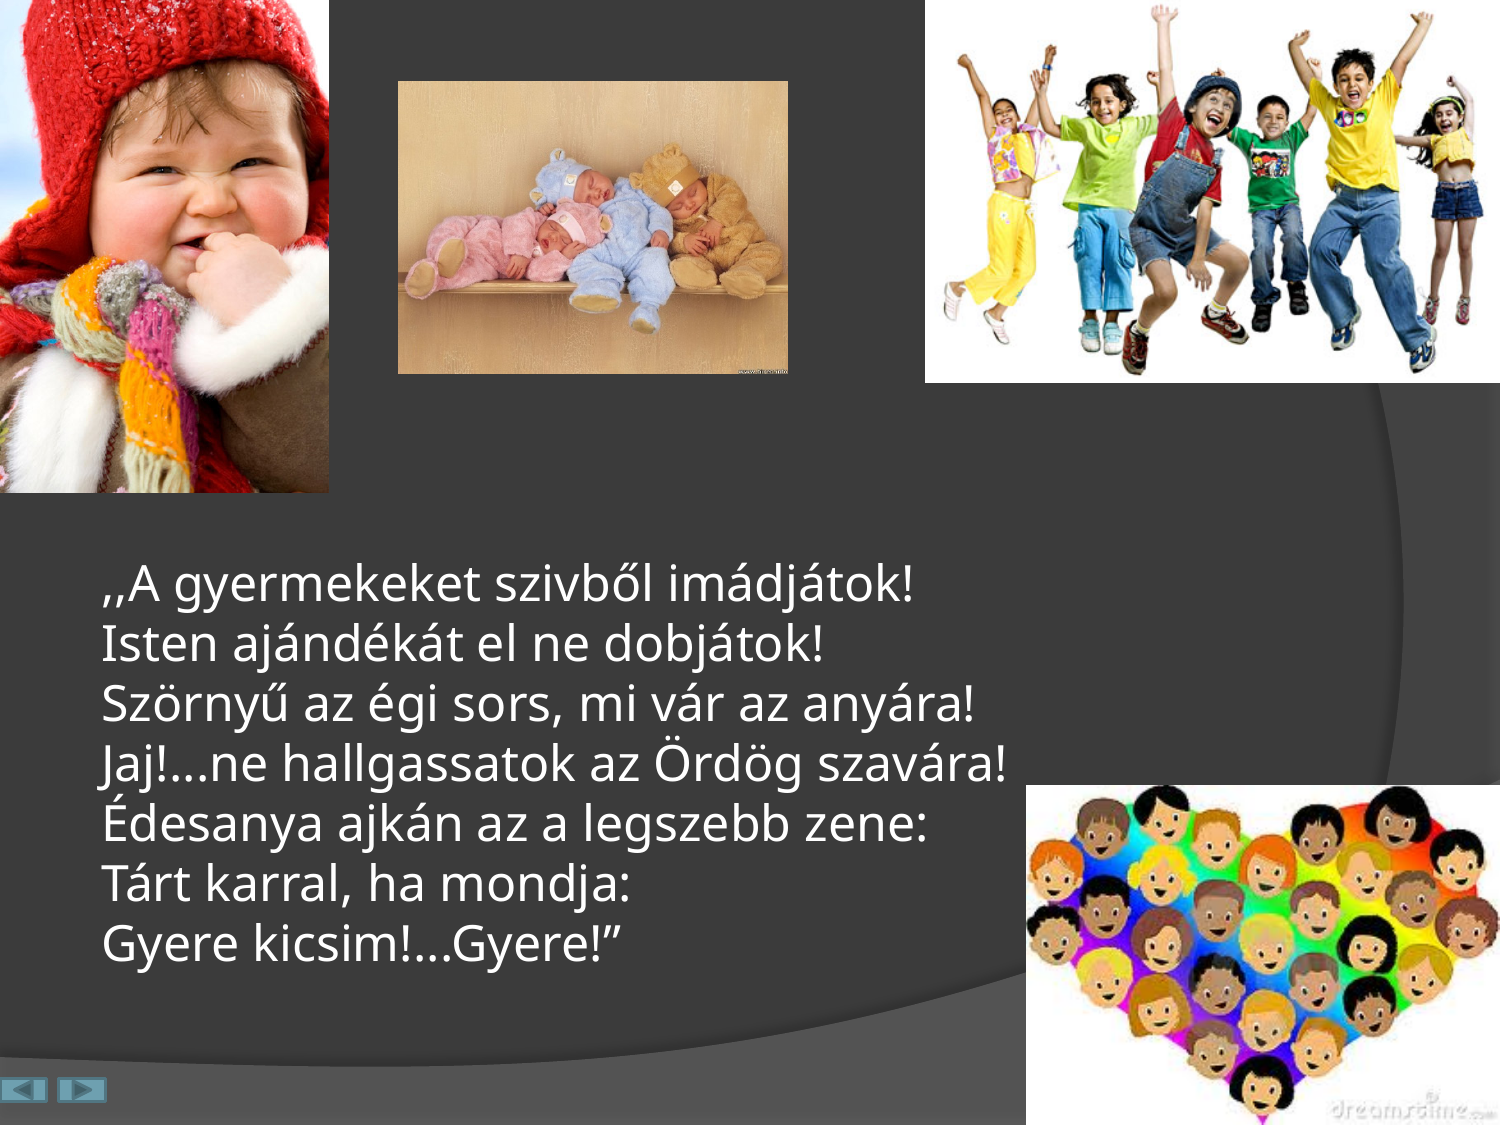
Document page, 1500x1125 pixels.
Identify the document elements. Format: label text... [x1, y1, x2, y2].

picture [1025, 784, 1500, 1125]
picture [0, 0, 329, 493]
picture [925, 0, 1500, 383]
text_box [0, 1077, 48, 1103]
title ,,A gyermekeket szivből imádjátok! Isten ajándékát el ne dobjátok! Szörnyű az égi sors, mi vár az anyára! Jaj!...ne hallgassatok az Ördög szavára! Édesanya ajkán az a legszebb zene: Tárt karral, ha mondja: Gyere kicsim!...Gyere!” [93, 82, 1319, 1022]
picture [398, 81, 788, 375]
text_box [57, 1077, 107, 1103]
